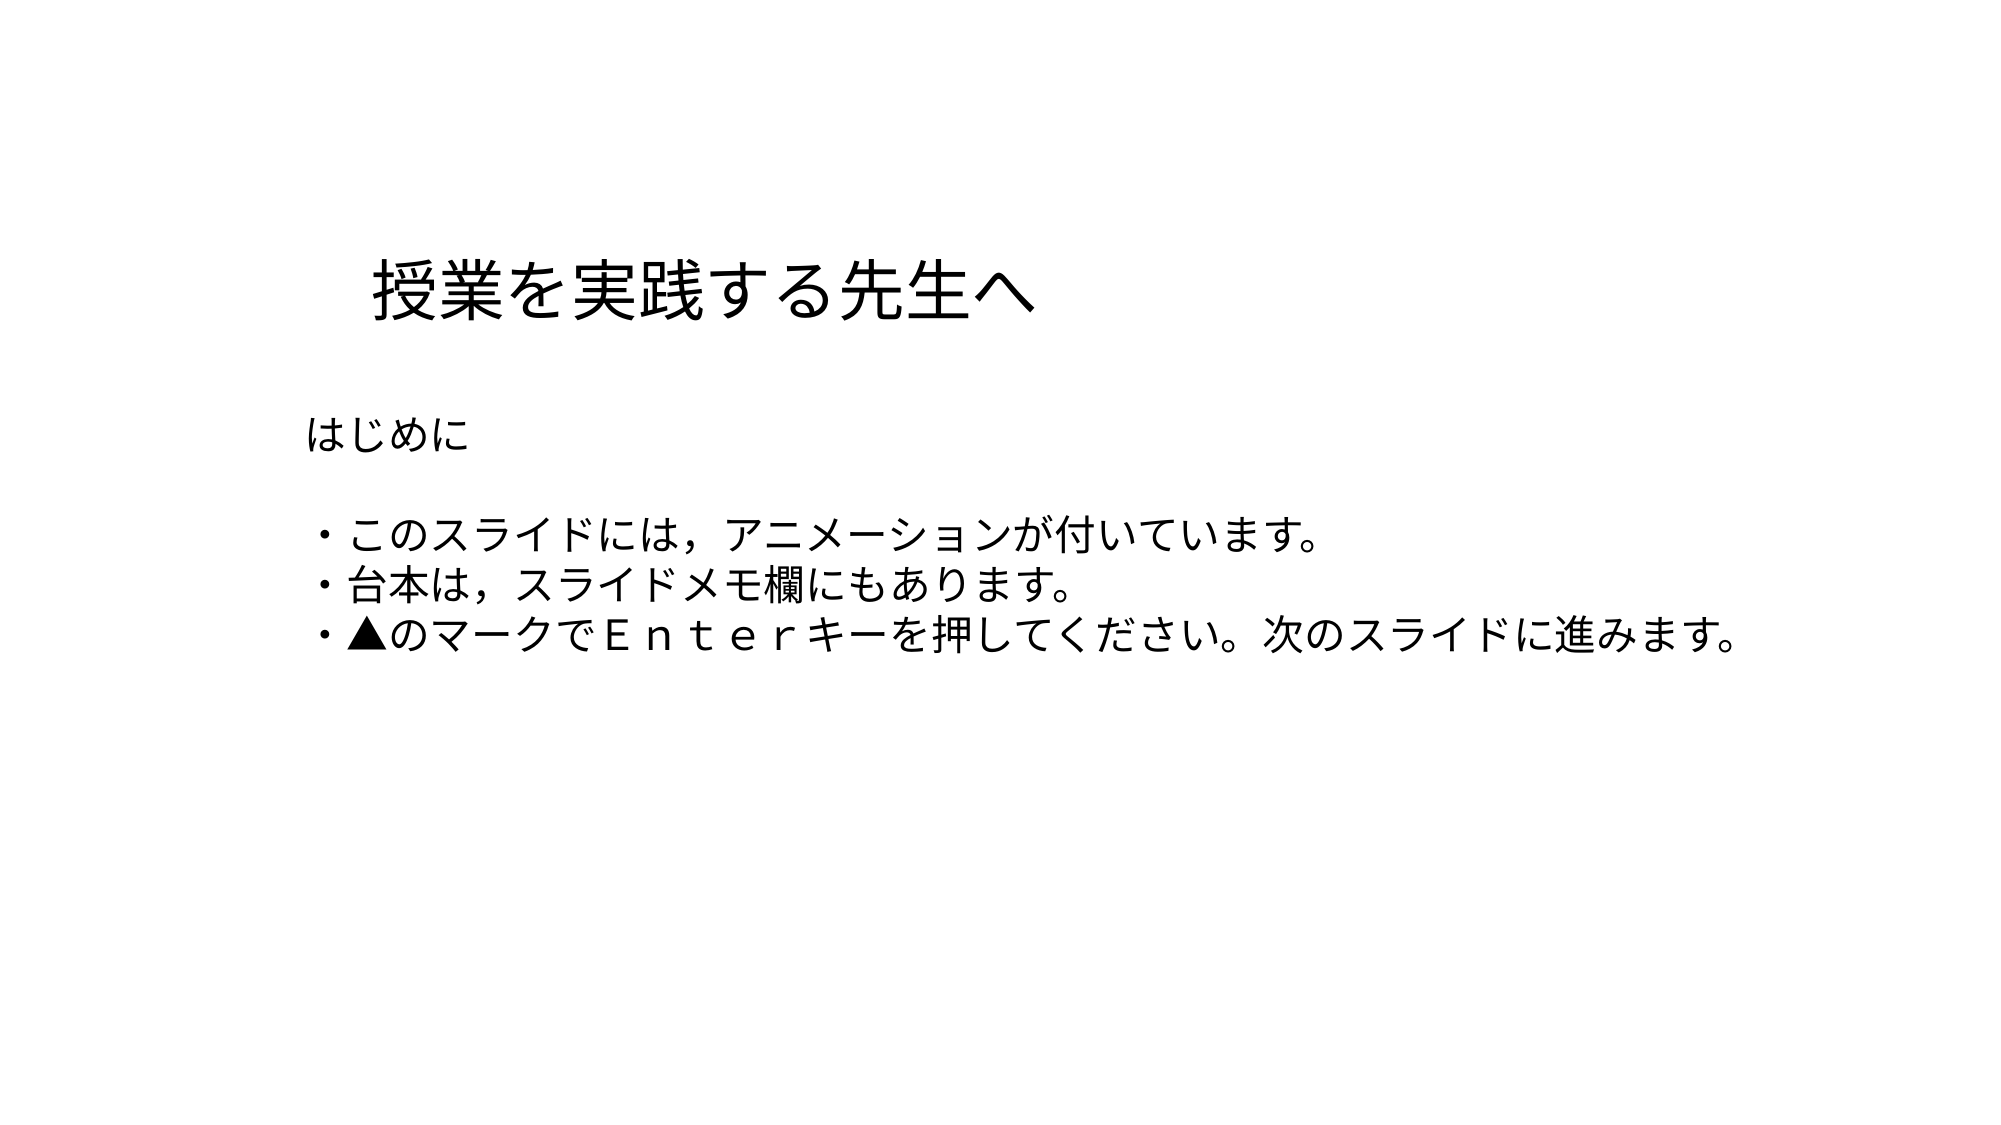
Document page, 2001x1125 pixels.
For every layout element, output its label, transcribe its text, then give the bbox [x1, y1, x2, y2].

text_box 授業を実践する先生へ はじめに ・このスライドには，アニメーションが付いています。 ・台本は，スライドメモ欄にもあります。 ・▲のマークでＥｎｔｅｒキーを押してください。次のスライドに進みます。 [289, 241, 1758, 667]
